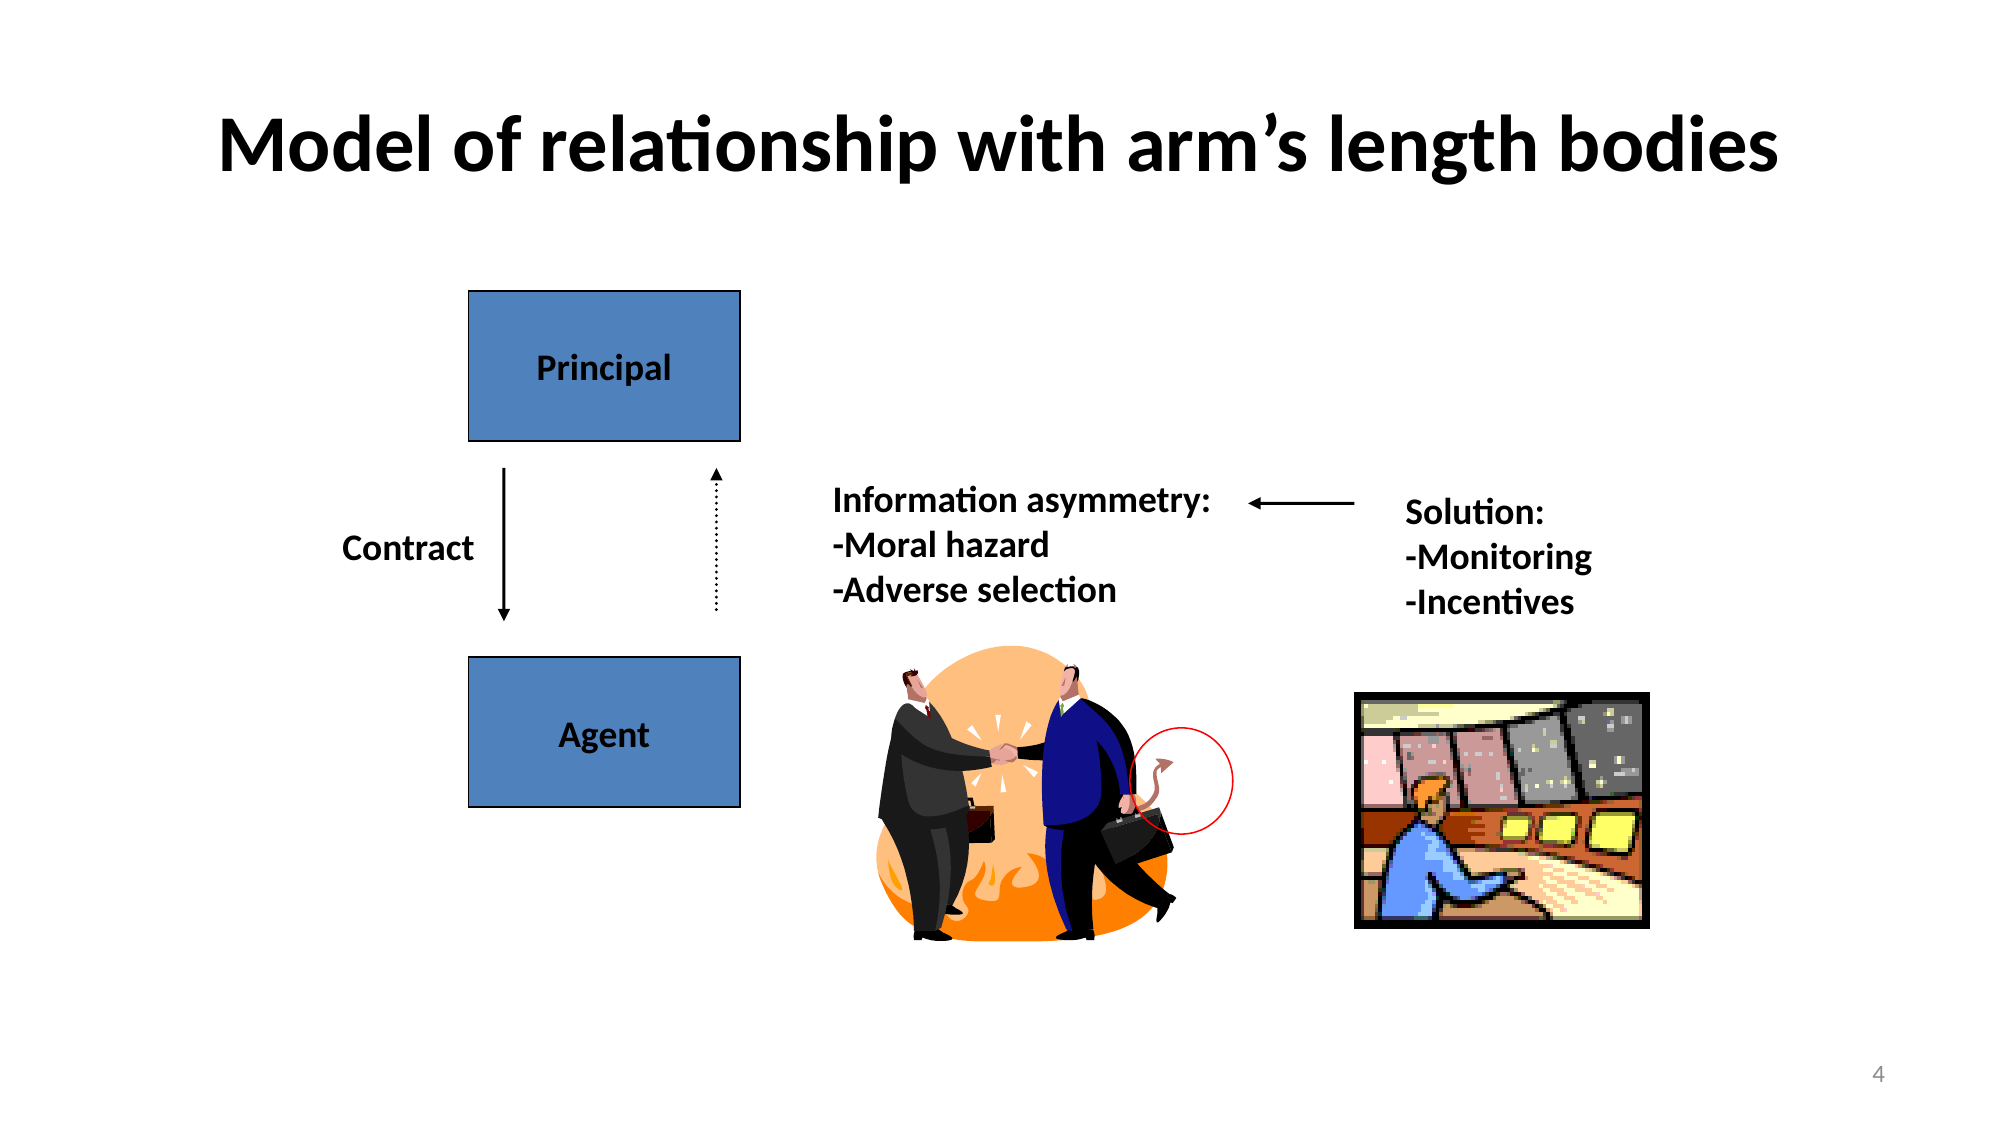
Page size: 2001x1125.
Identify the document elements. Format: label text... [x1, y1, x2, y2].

text_box [710, 467, 723, 481]
text_box Principal [468, 290, 741, 441]
text_box [1248, 497, 1355, 510]
slide_number 4 [1433, 1042, 1900, 1103]
text_box Contract [327, 515, 490, 576]
picture [869, 645, 1177, 943]
text_box Agent [468, 656, 741, 807]
picture [1354, 692, 1650, 929]
title Model of relationship with arm’s length bodies [99, 45, 1900, 233]
text_box [497, 467, 511, 622]
text_box Information asymmetry: -Moral hazard -Adverse selection [817, 467, 1227, 618]
text_box [1182, 727, 1233, 835]
text_box Solution: -Monitoring -Incentives [1390, 479, 1608, 630]
